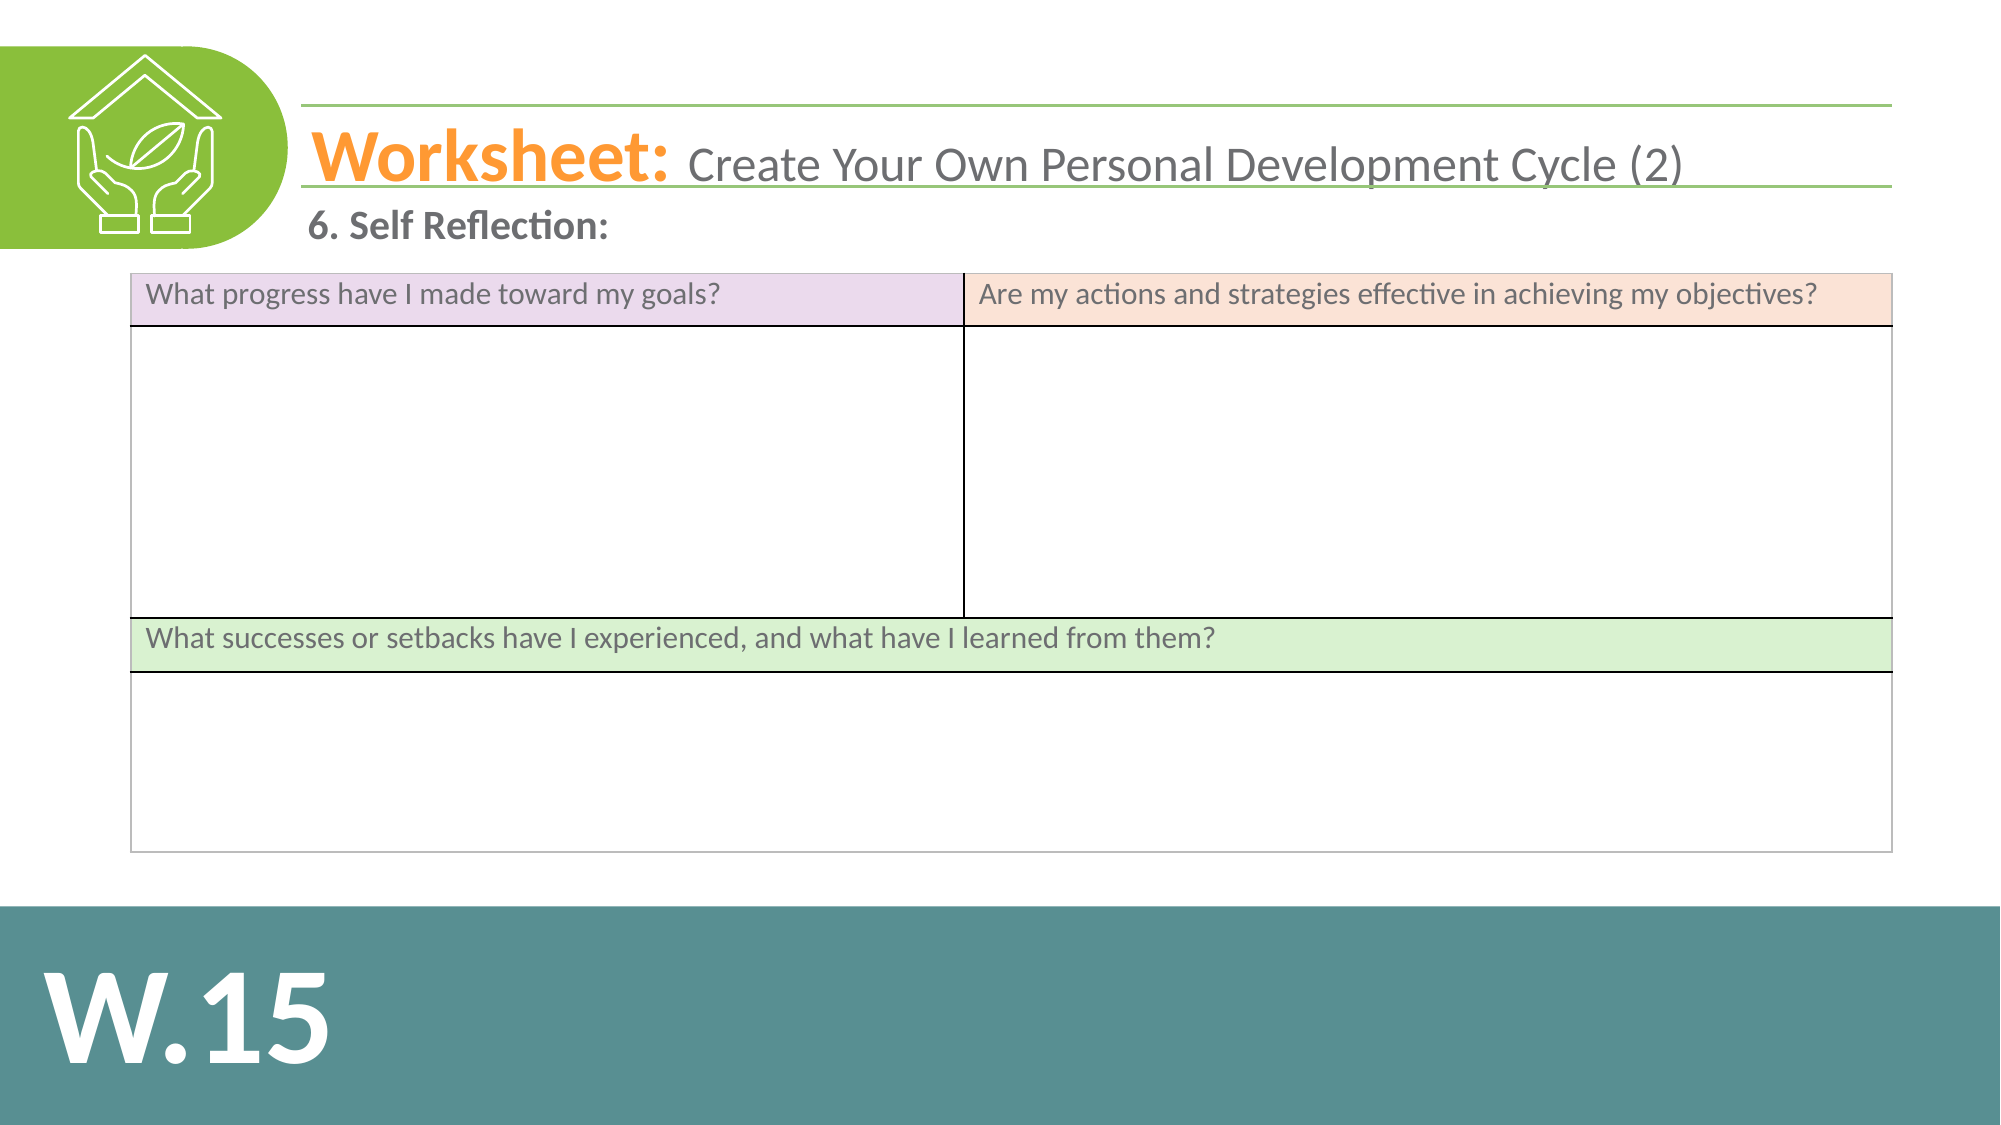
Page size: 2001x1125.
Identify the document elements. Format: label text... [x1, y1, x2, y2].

table_cell [132, 673, 1891, 851]
table_header What progress have I made toward my goals? [132, 274, 963, 325]
table_header Are my actions and strategies effective in achieving my objectives? [965, 274, 1891, 325]
table_cell [132, 327, 963, 617]
text_box 6. Self Reflection: [292, 190, 1315, 256]
table_cell What successes or setbacks have I experienced, and what have I learned from them? [132, 619, 1891, 671]
table_cell [965, 327, 1891, 617]
text_box [0, 46, 288, 249]
text_box [0, 906, 2000, 1125]
text_box W.15 [23, 957, 409, 1125]
list Worksheet: Create Your Own Personal Development Cycle (2) [291, 73, 1904, 206]
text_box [68, 54, 222, 233]
